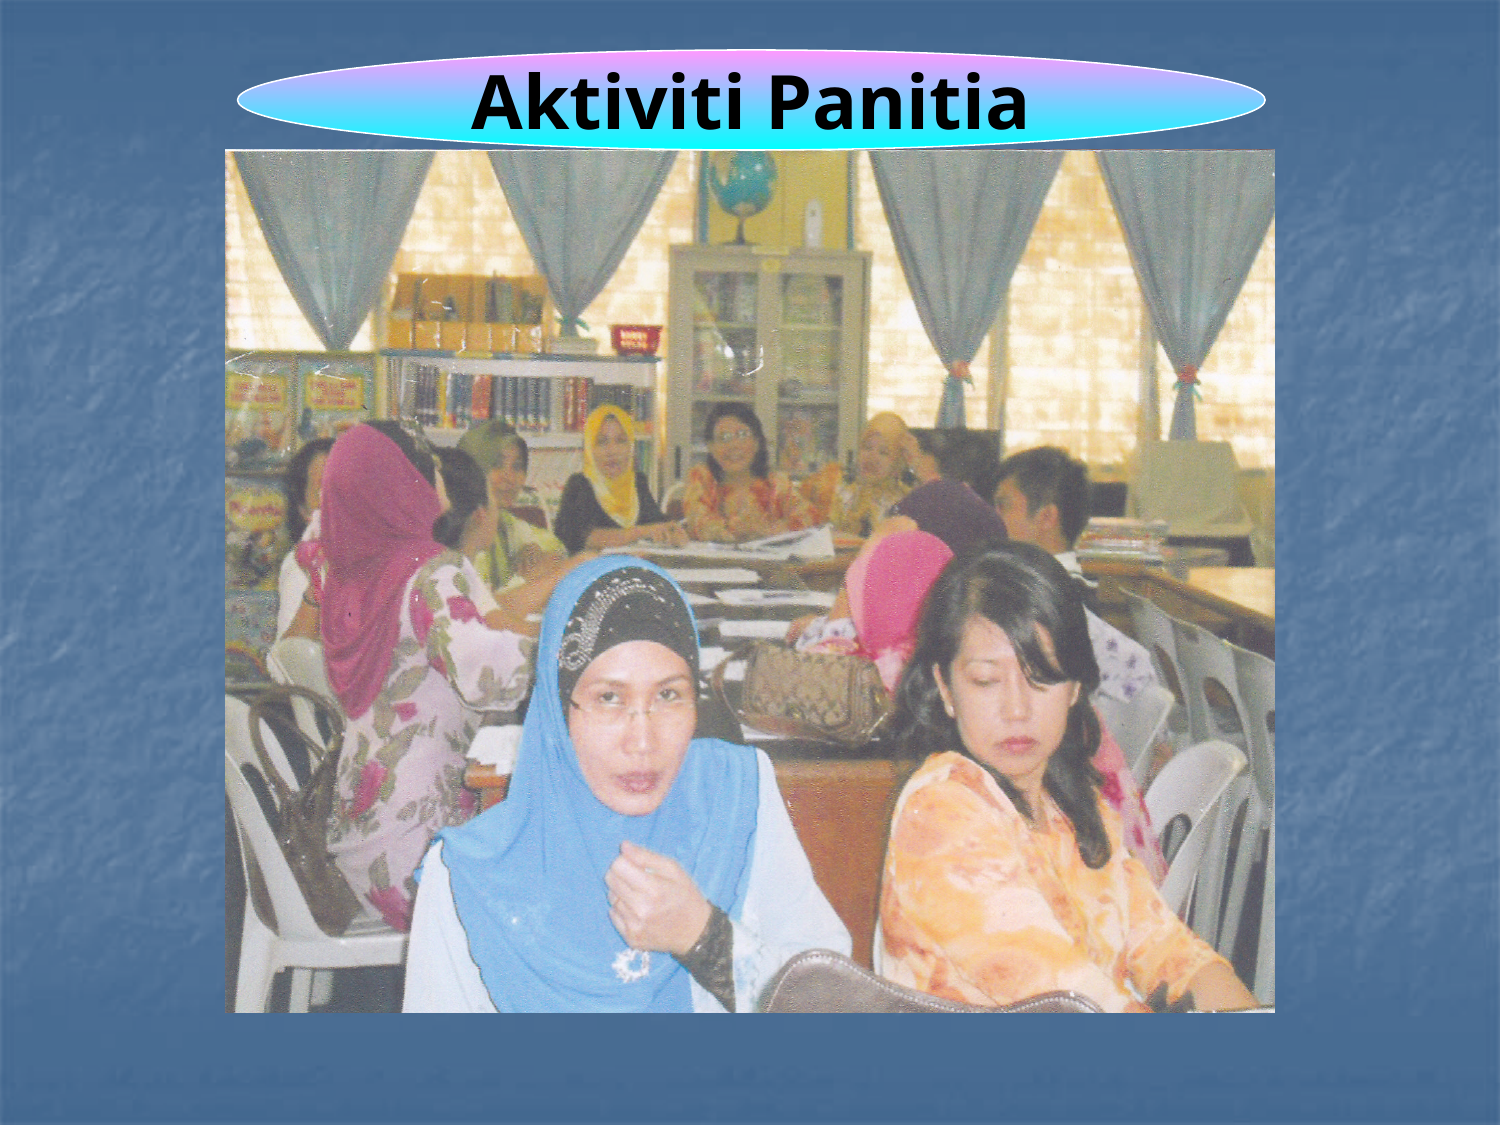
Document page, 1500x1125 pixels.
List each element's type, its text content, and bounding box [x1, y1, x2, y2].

text_box Aktiviti Panitia [237, 49, 1266, 148]
picture [224, 149, 1276, 1013]
